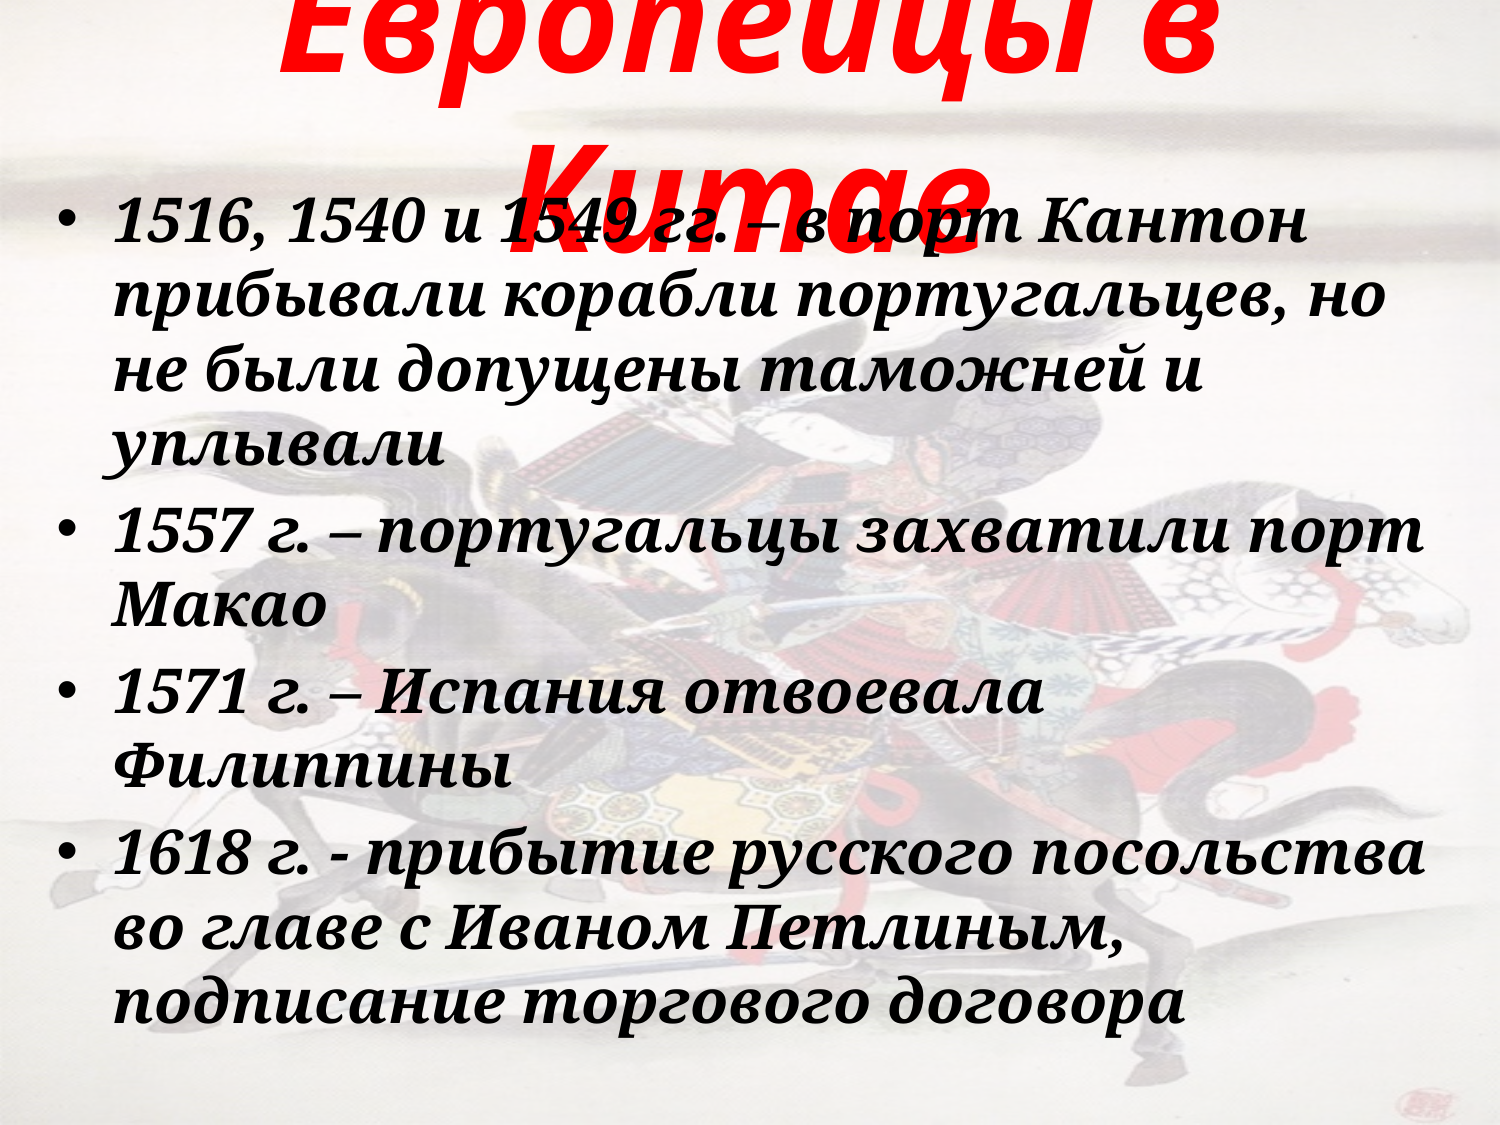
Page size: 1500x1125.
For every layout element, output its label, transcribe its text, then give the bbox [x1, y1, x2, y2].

title Европейцы в Китае [75, 45, 1425, 161]
list 1516, 1540 и 1549 гг. – в порт Кантон прибывали корабли португальцев, но не были допущены таможней и уплывали 1557 г. – португальцы захватили порт Макао 1571 г. – Испания отвоевала Филиппины 1618 г. - прибытие русского посольства во главе с Иваном Петлиным, подписание торгового договора [41, 172, 1459, 1071]
